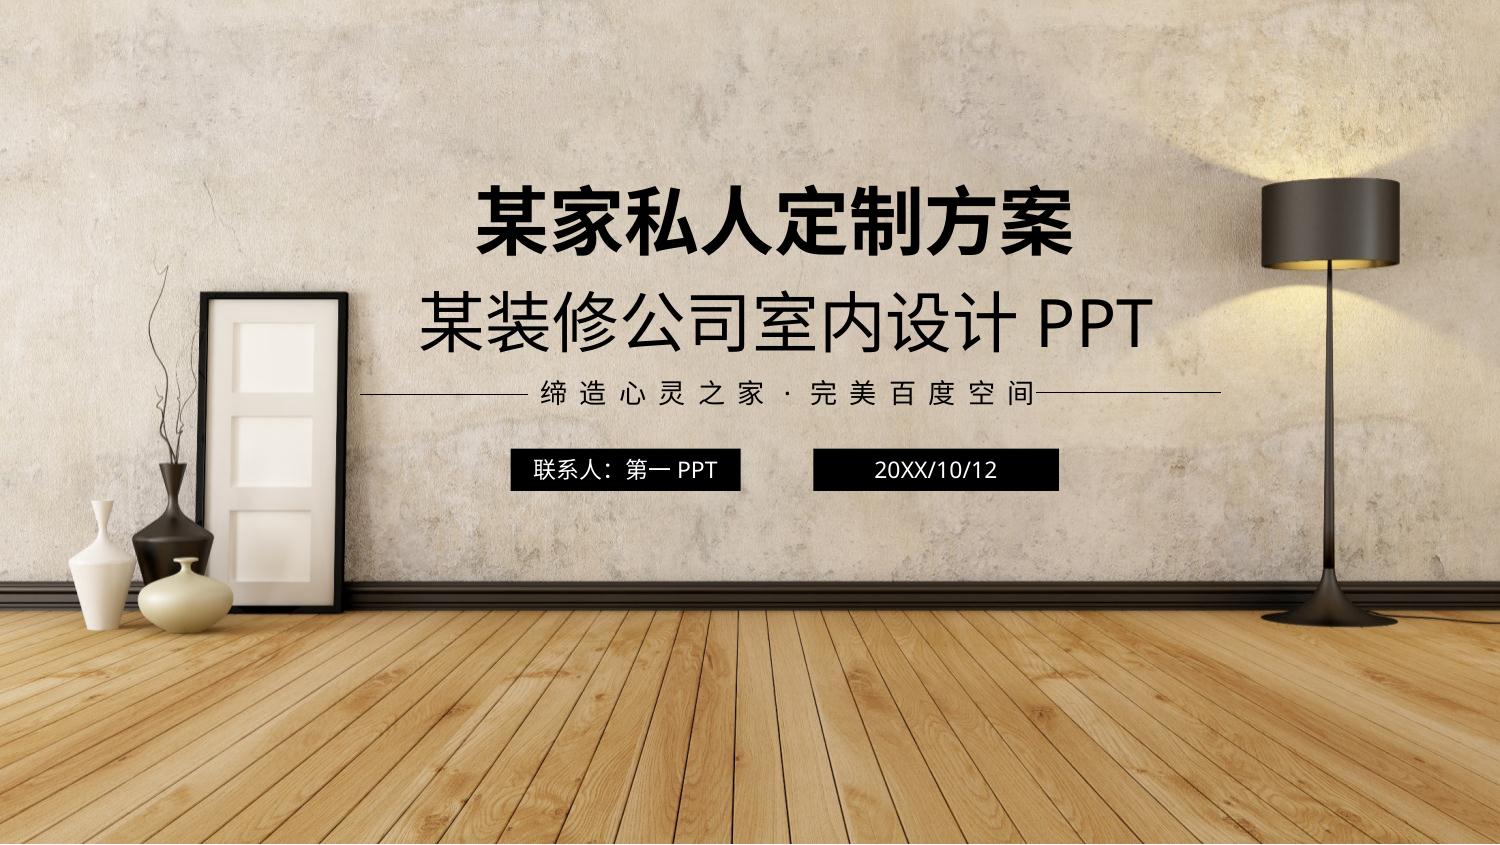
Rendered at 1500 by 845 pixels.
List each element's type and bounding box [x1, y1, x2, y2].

picture [0, 0, 1500, 844]
text_box [359, 368, 1222, 417]
